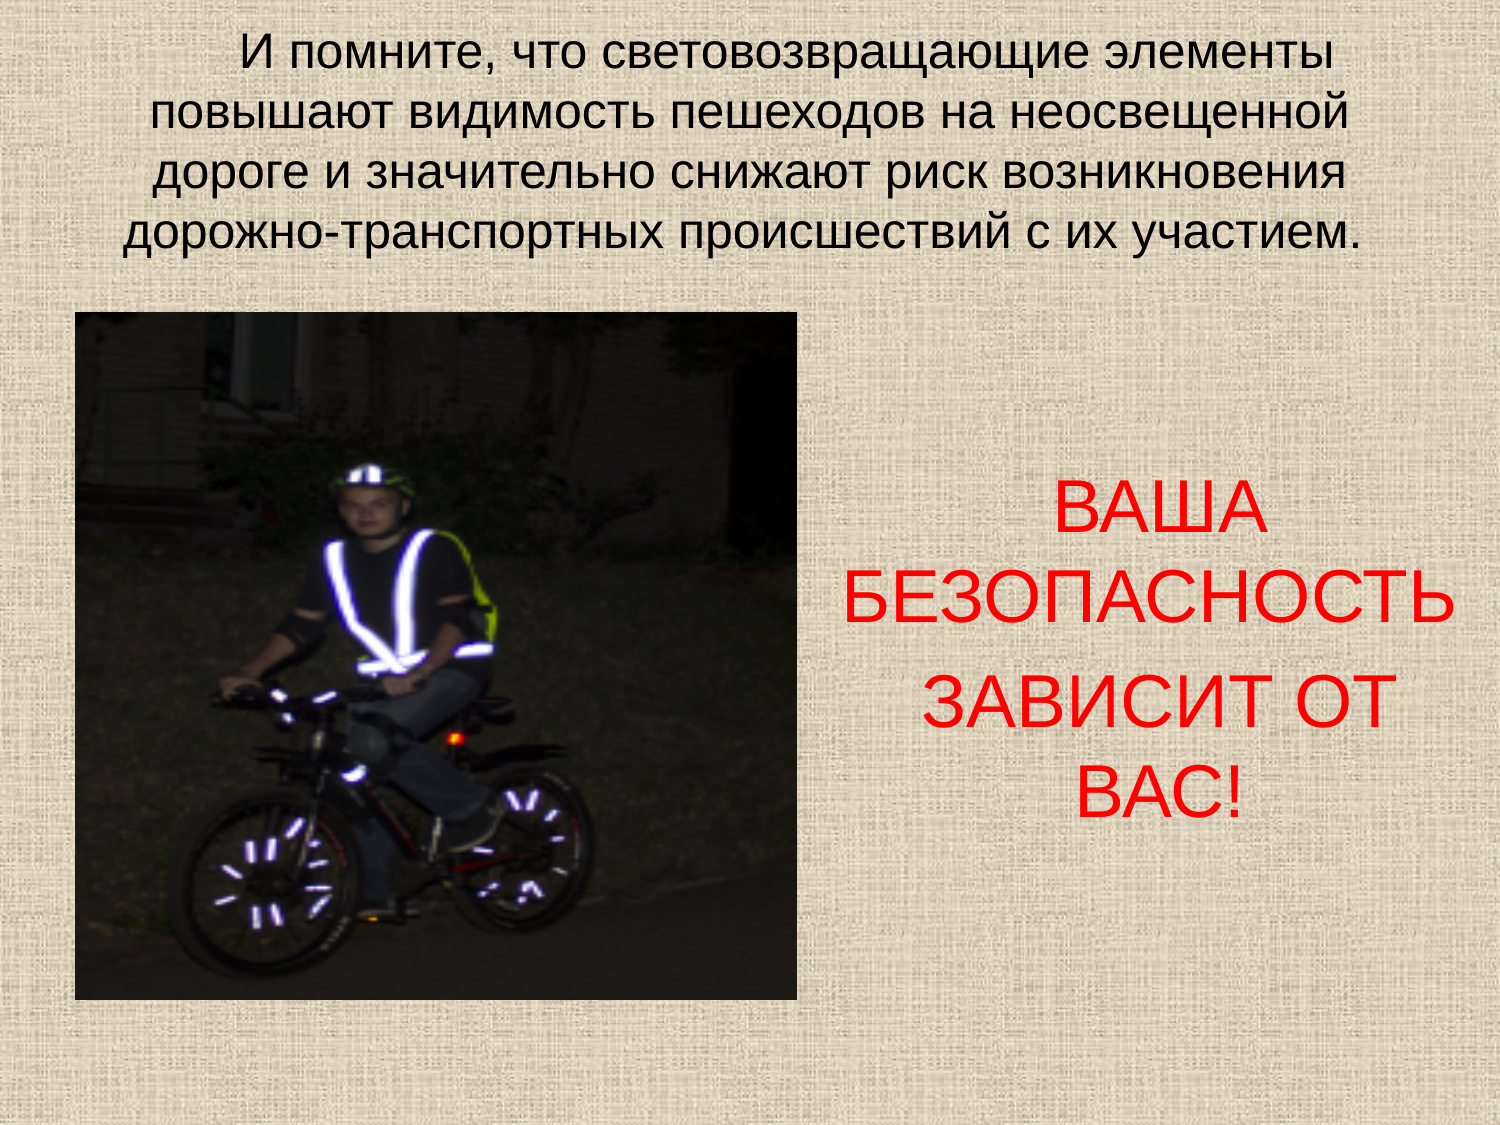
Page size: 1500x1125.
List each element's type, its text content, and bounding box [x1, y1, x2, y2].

title И помните, что световозвращающие элементы повышают видимость пешеходов на неосвещенной дороге и значительно снижают риск возникновения дорожно-транспортных происшествий с их участием. [74, 44, 1426, 233]
list ВАША БЕЗОПАСНОСТЬ ЗАВИСИТ ОТ ВАС! [822, 449, 1498, 1068]
picture [0, 0, 1500, 1125]
